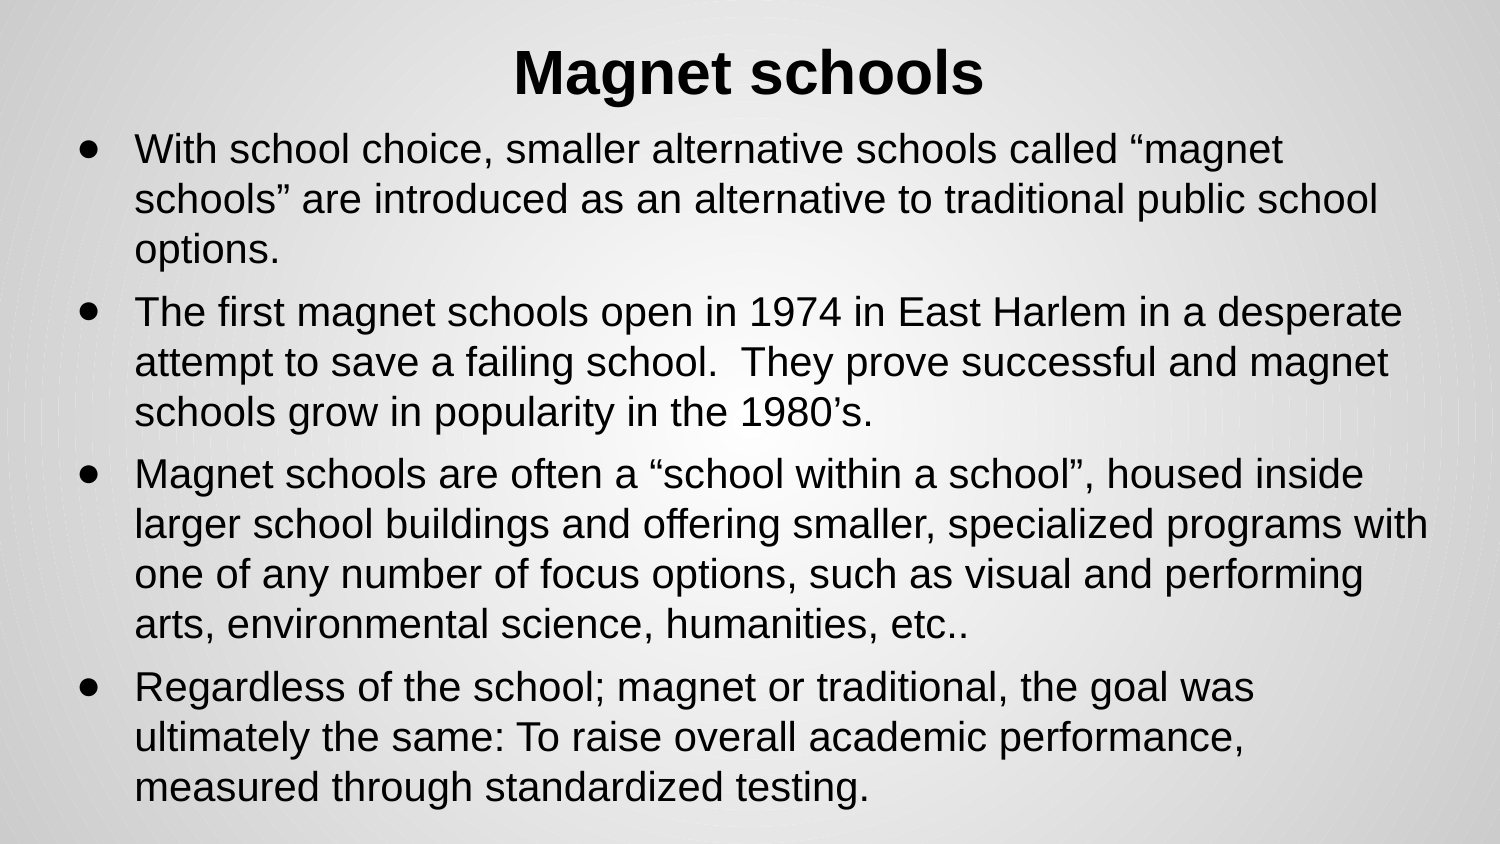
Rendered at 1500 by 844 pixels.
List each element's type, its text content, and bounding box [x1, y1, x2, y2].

title Magnet schools [75, 33, 1425, 106]
list With school choice, smaller alternative schools called “magnet schools” are introduced as an alternative to traditional public school options. The first magnet schools open in 1974 in East Harlem in a desperate attempt to save a failing school. They prove successful and magnet schools grow in popularity in the 1980’s. Magnet schools are often a “school within a school”, housed inside larger school buildings and offering smaller, specialized programs with one of any number of focus options, such as visual and performing arts, environmental science, humanities, etc.. Regardless of the school; magnet or traditional, the goal was ultimately the same: To raise overall academic performance, measured through standardized testing. [44, 113, 1452, 819]
